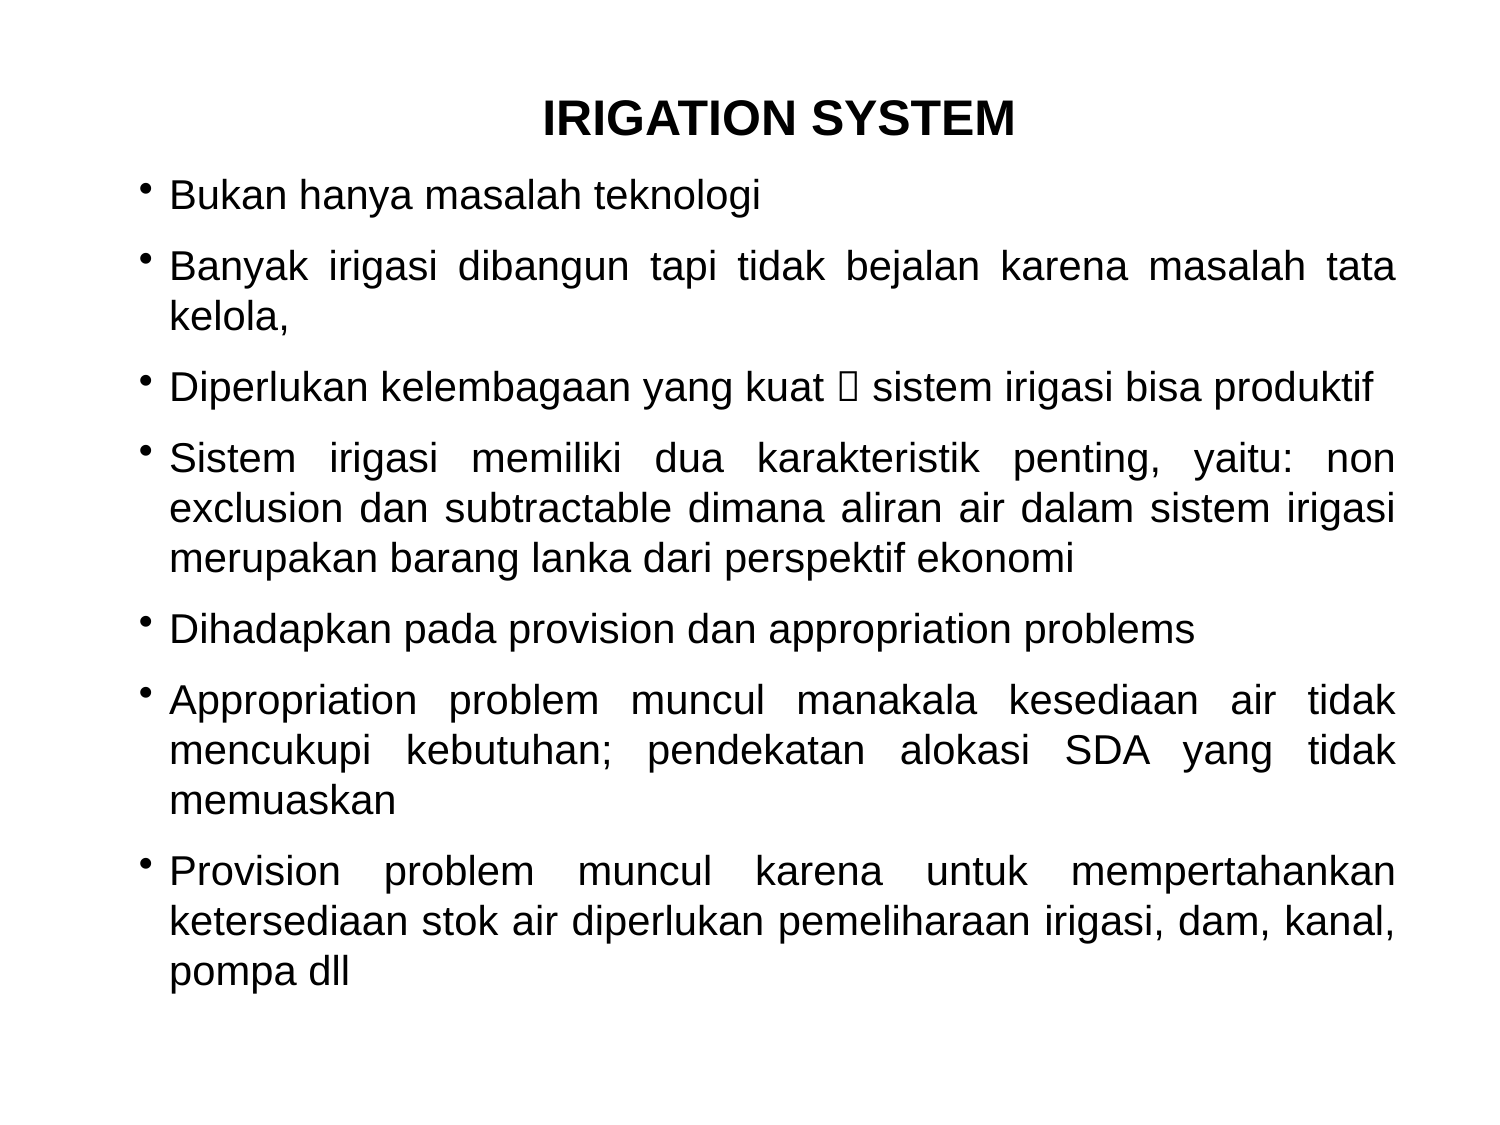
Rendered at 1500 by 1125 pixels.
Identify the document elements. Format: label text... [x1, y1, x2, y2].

text_box Bukan hanya masalah teknologi Banyak irigasi dibangun tapi tidak bejalan karena masalah tata kelola, Diperlukan kelembagaan yang kuat  sistem irigasi bisa produktif Sistem irigasi memiliki dua karakteristik penting, yaitu: non exclusion dan subtractable dimana aliran air dalam sistem irigasi merupakan barang lanka dari perspektif ekonomi Dihadapkan pada provision dan appropriation problems Appropriation problem muncul manakala kesediaan air tidak mencukupi kebutuhan; pendekatan alokasi SDA yang tidak memuaskan Provision problem muncul karena untuk mempertahankan ketersediaan stok air diperlukan pemeliharaan irigasi, dam, kanal, pompa dll [123, 160, 1412, 1001]
text_box IRIGATION SYSTEM [265, 78, 1294, 153]
